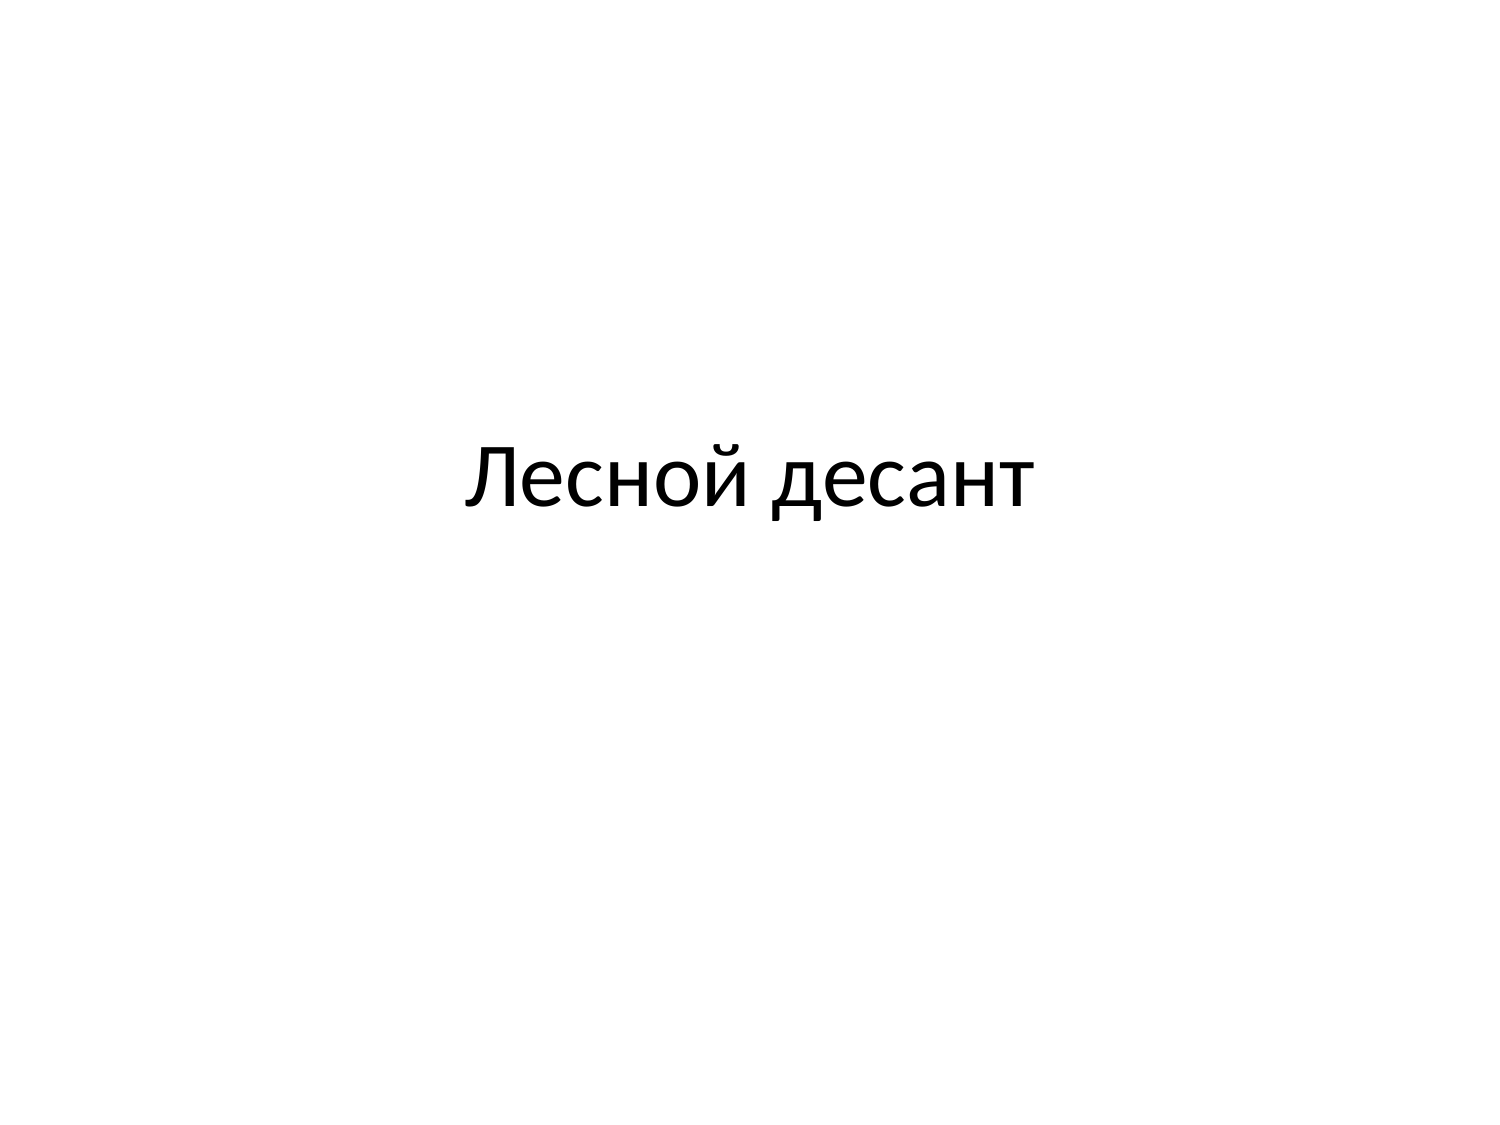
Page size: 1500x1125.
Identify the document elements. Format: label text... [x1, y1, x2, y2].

title Лесной десант [112, 349, 1388, 591]
